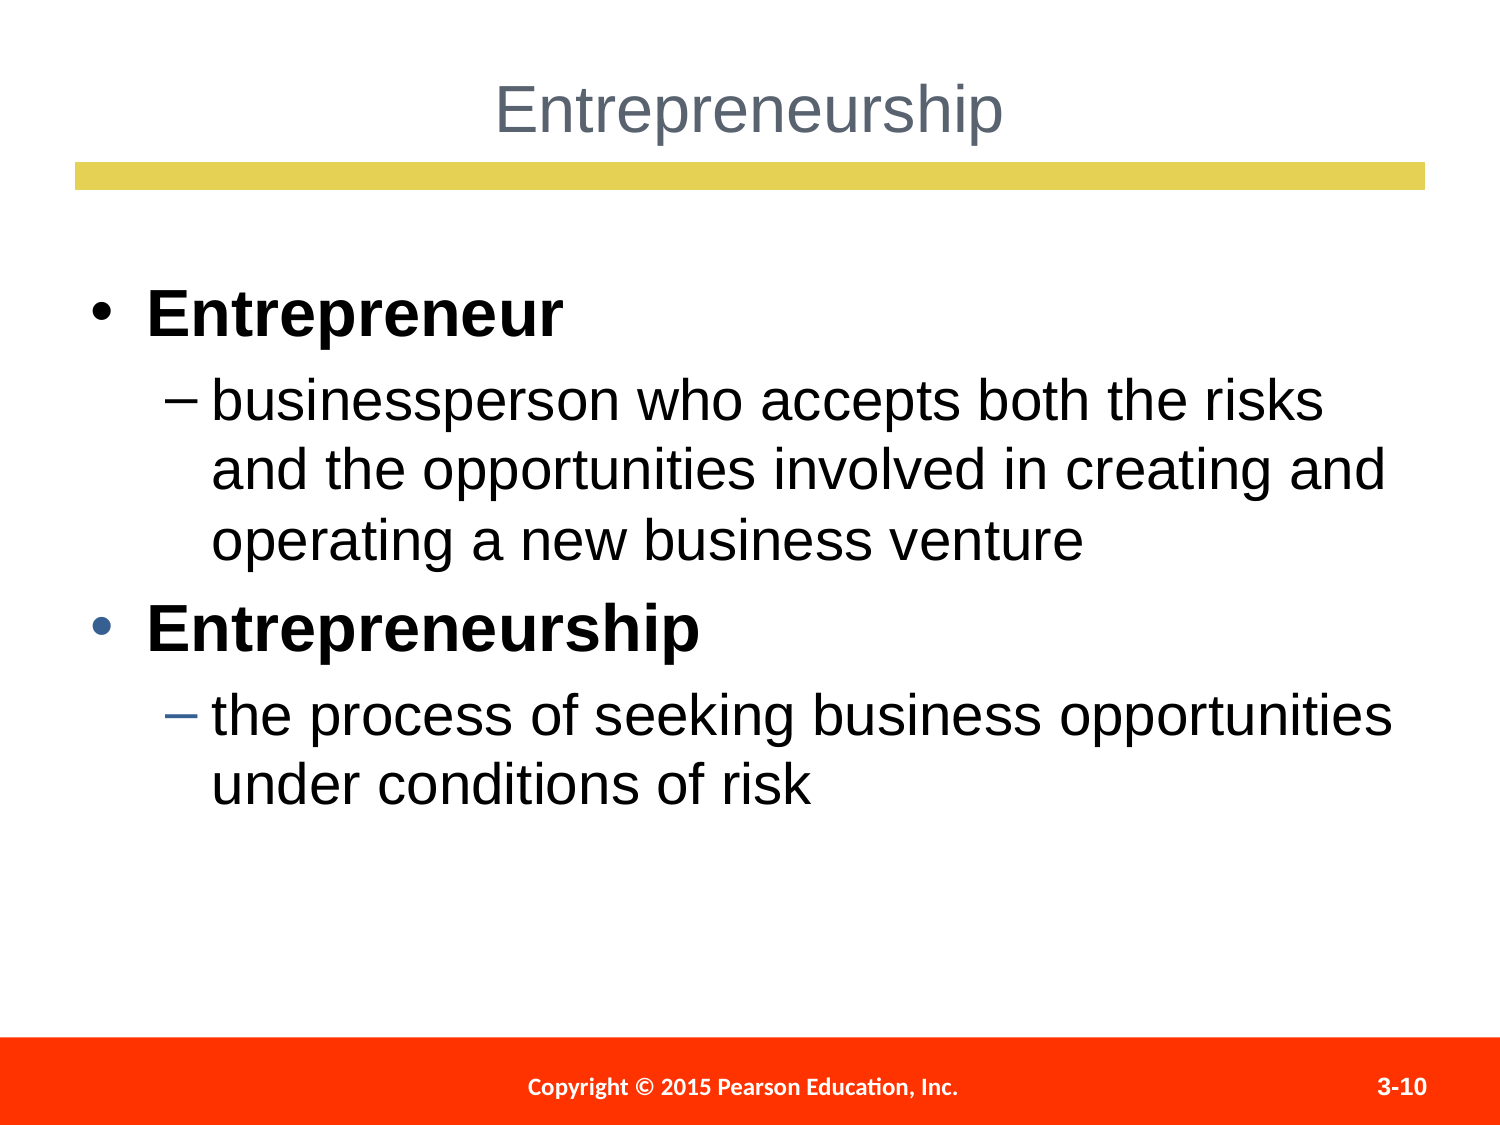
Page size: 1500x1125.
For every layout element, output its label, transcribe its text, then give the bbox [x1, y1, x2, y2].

title Entrepreneurship [74, 12, 1426, 201]
list Entrepreneur businessperson who accepts both the risks and the opportunities involved in creating and operating a new business venture Entrepreneurship the process of seeking business opportunities under conditions of risk [74, 262, 1426, 1006]
